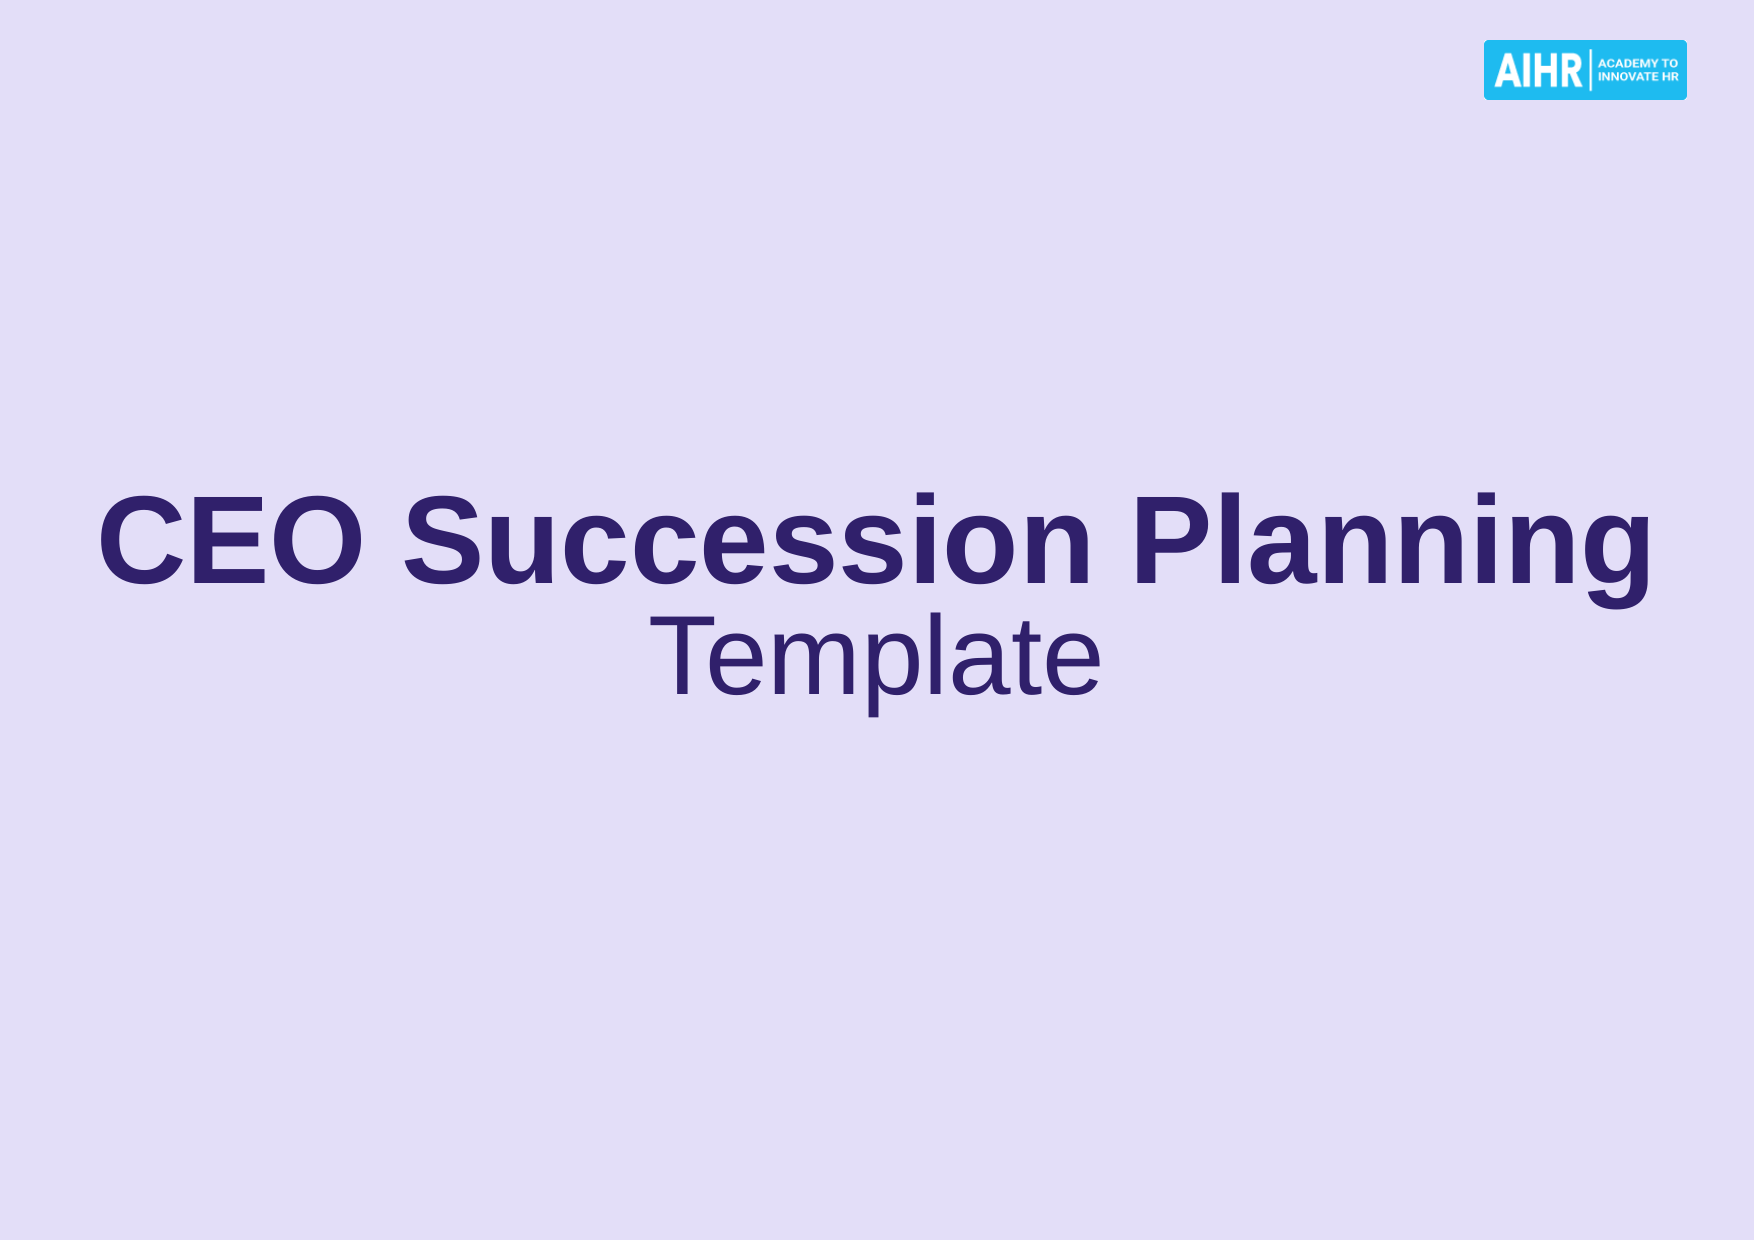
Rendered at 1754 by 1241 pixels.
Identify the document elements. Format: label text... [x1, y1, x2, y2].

picture [1484, 40, 1687, 100]
title CEO Succession Planning Template [68, 487, 1686, 753]
